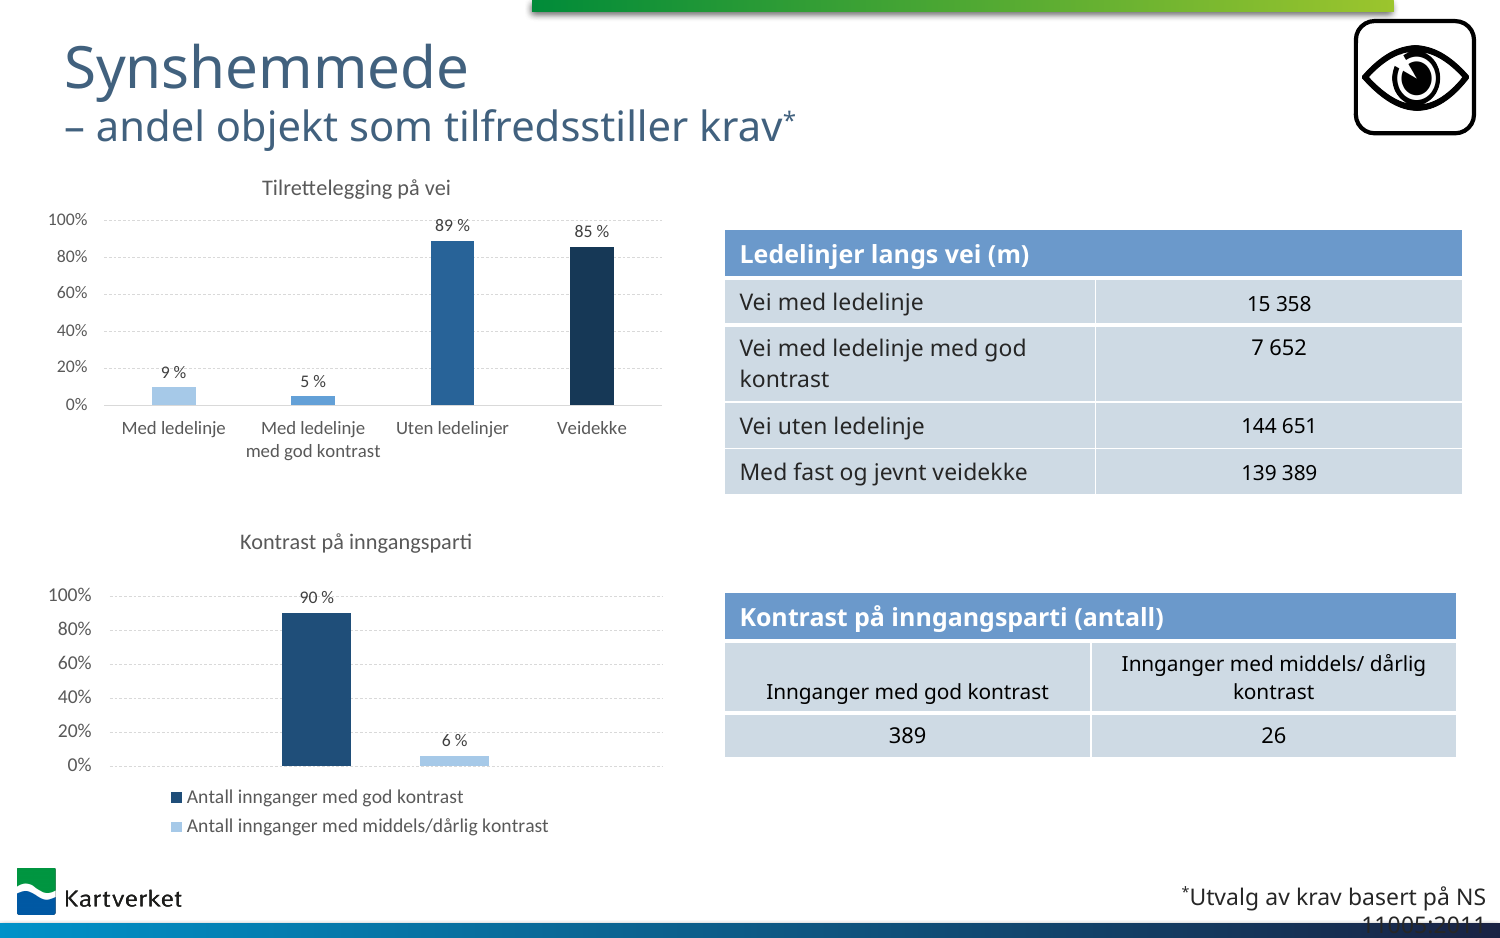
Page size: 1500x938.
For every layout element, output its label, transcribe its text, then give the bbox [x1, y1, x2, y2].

table_cell 144 651 [1096, 403, 1462, 448]
table_cell 139 389 [1096, 449, 1462, 494]
table_cell 7 652 [1096, 327, 1462, 401]
text_box Synshemmede – andel objekt som tilfredsstiller krav* [49, 24, 1431, 158]
table_cell Vei med ledelinje med god kontrast [725, 327, 1095, 401]
table_cell Vei uten ledelinje [725, 403, 1095, 448]
picture [41, 166, 673, 492]
table_cell 389 [725, 715, 1090, 757]
table_cell 15 358 [1096, 280, 1462, 323]
table_cell 26 [1092, 715, 1456, 757]
table_header Ledelinjer langs vei (m) [725, 230, 1462, 276]
table_cell Innganger med god kontrast [725, 643, 1090, 711]
table_header Kontrast på inngangsparti (antall) [725, 593, 1456, 639]
table_cell Innganger med middels/ dårlig kontrast [1092, 643, 1456, 711]
picture [41, 520, 673, 846]
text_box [1355, 20, 1475, 134]
table_cell Med fast og jevnt veidekke [725, 449, 1095, 494]
table_cell Vei med ledelinje [725, 280, 1095, 323]
text_box *Utvalg av krav basert på NS 11005:2011 [1068, 873, 1500, 938]
